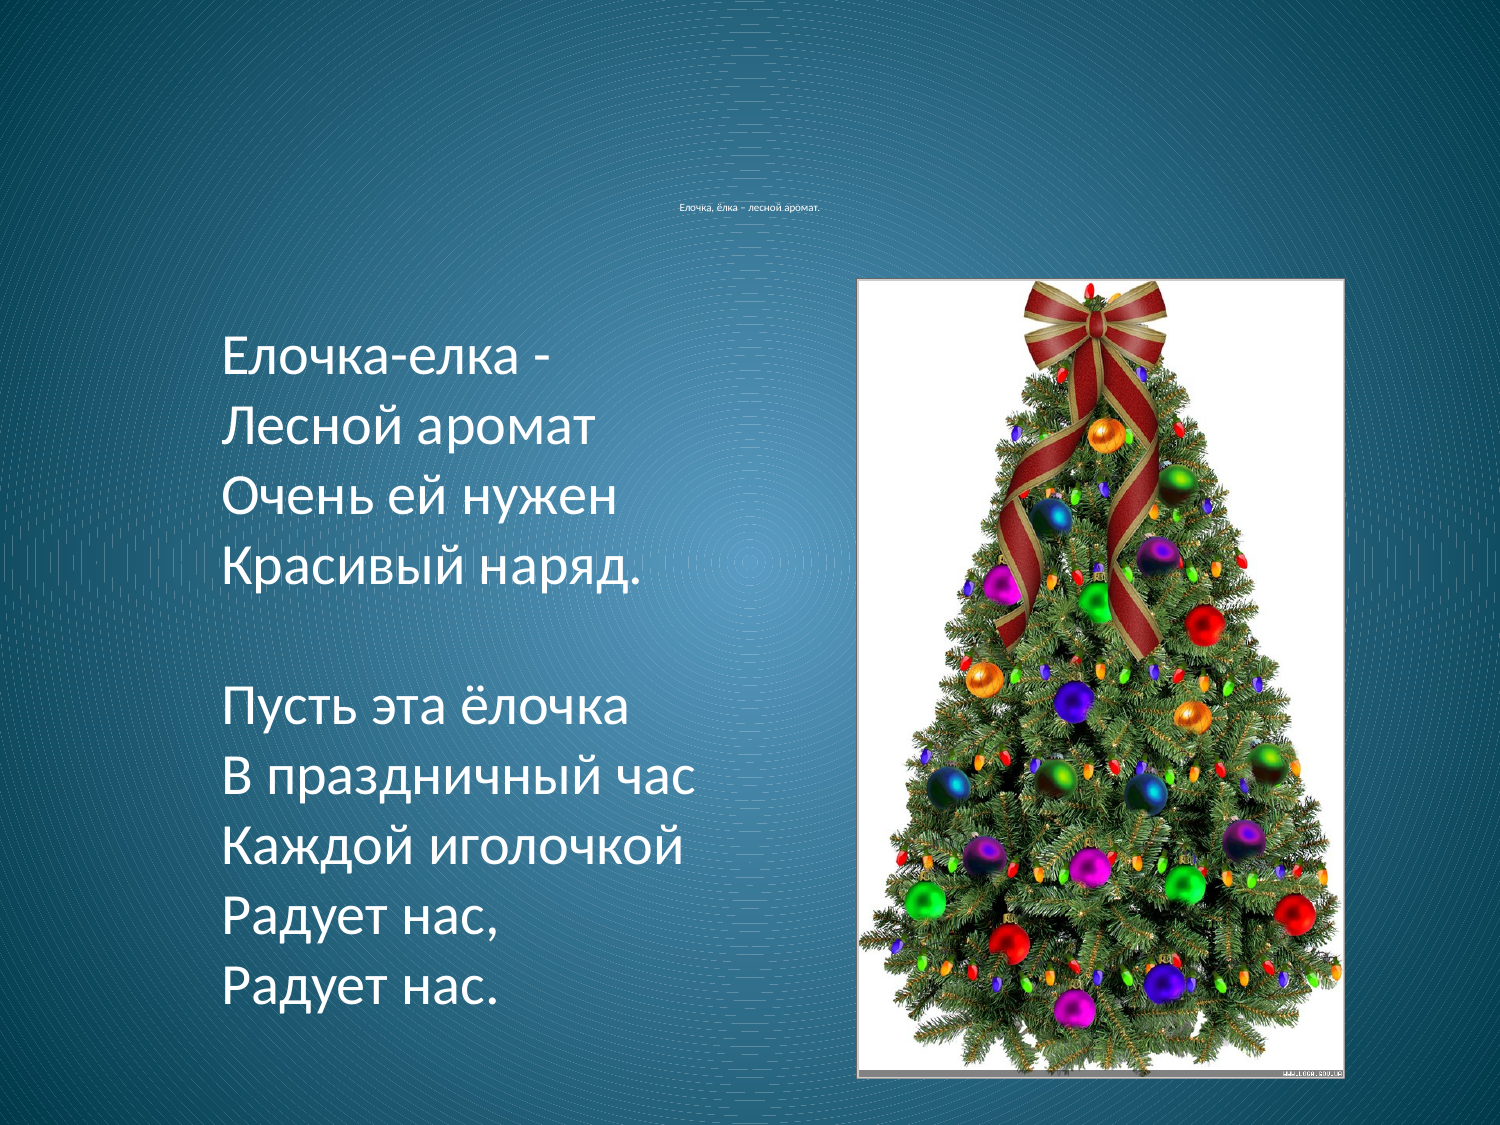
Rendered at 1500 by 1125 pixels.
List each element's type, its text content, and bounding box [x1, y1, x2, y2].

picture [855, 278, 1345, 1080]
text_box Елочка-елка - Лесной аромат Очень ей нужен Красивый наряд. Пусть эта ёлочка В праздничный час Каждой иголочкой Радует нас, Радует нас. [206, 308, 850, 1024]
title Елочка, ёлка – лесной аромат. [75, 191, 1425, 249]
